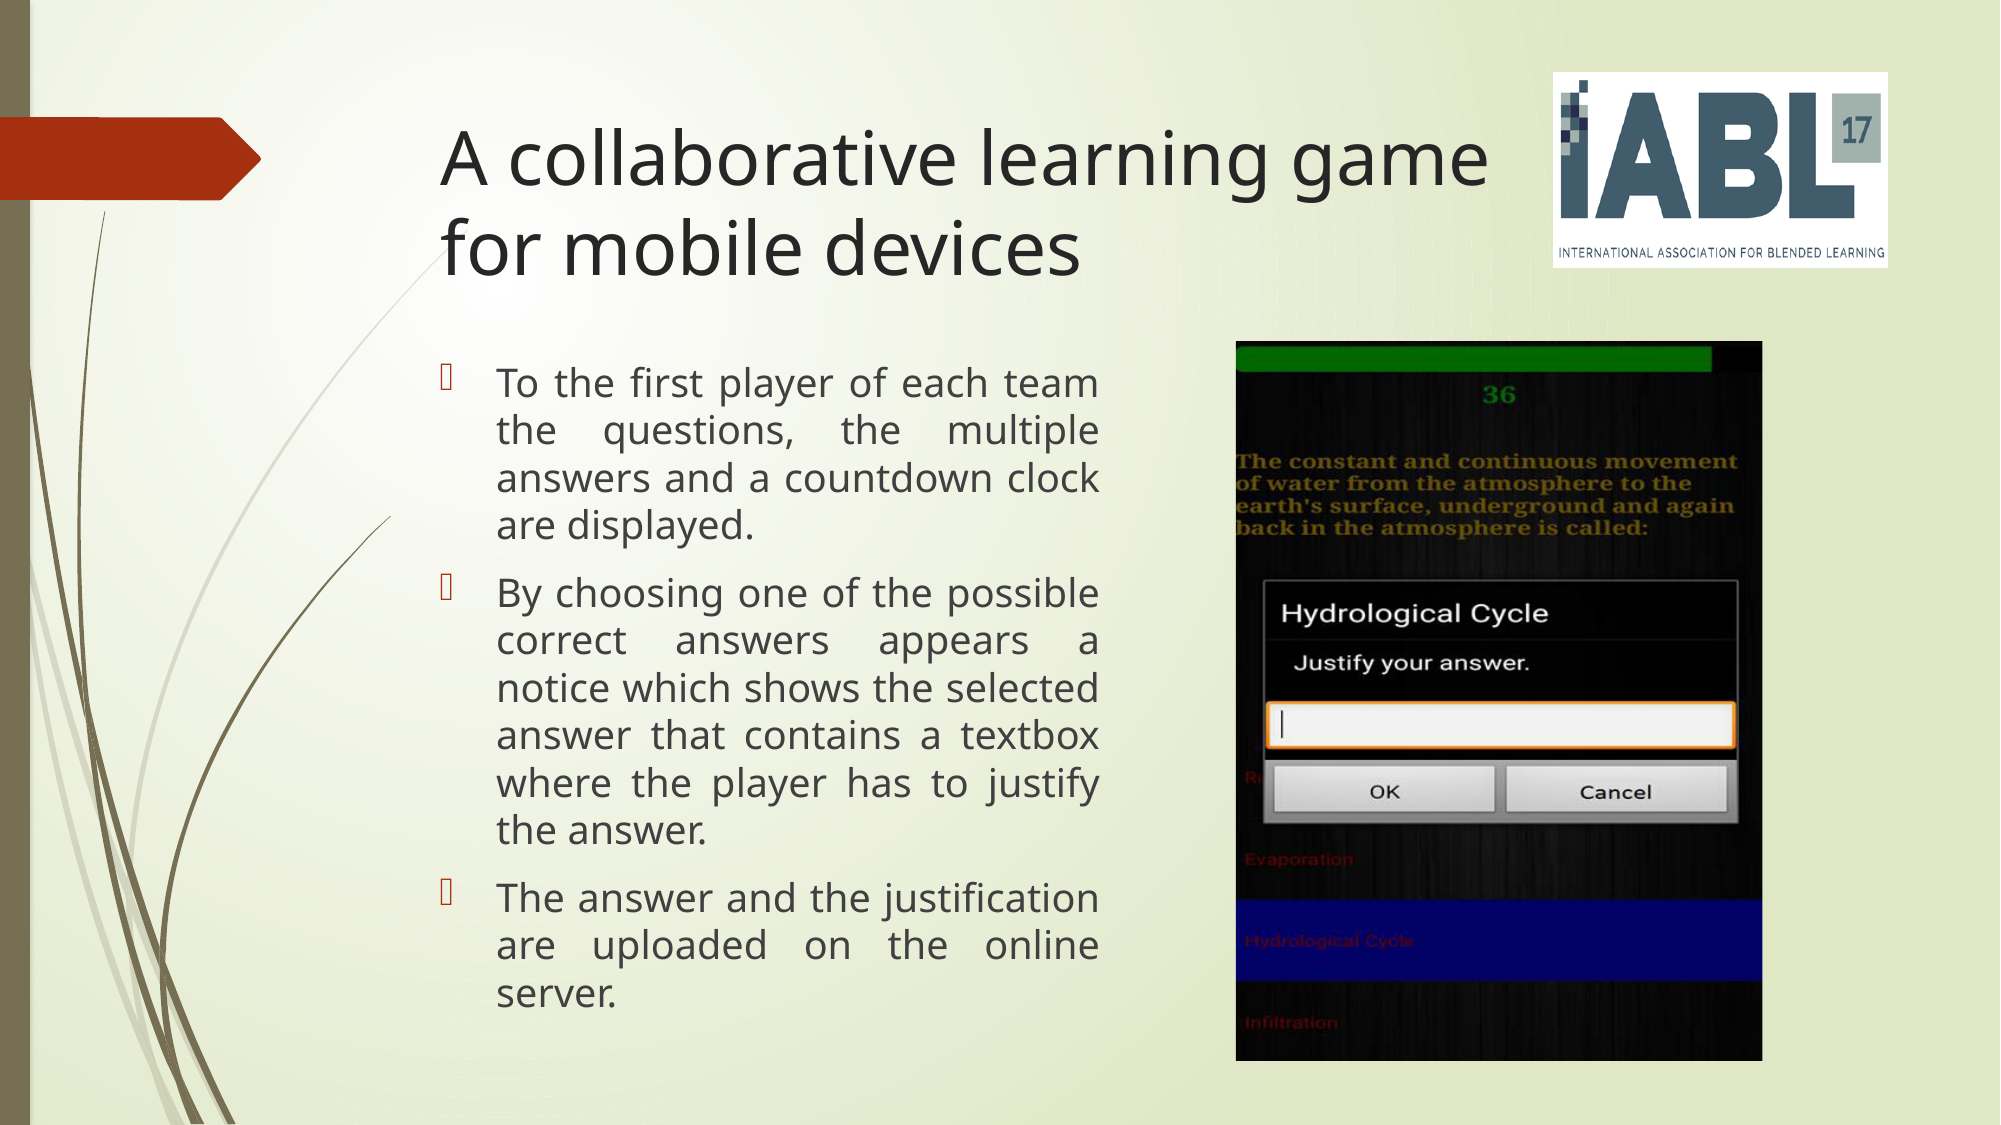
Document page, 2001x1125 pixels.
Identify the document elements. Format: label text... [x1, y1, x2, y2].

picture [1553, 72, 1888, 268]
picture [1235, 341, 1763, 1062]
title A collaborative learning game for mobile devices [425, 102, 1888, 313]
list To the first player of each team the questions, the multiple answers and a countdown clock are displayed. By choosing one of the possible correct answers appears a notice which shows the selected answer that contains a textbox where the player has to justify the answer. The answer and the justification are uploaded on the online server. [424, 350, 1117, 1094]
